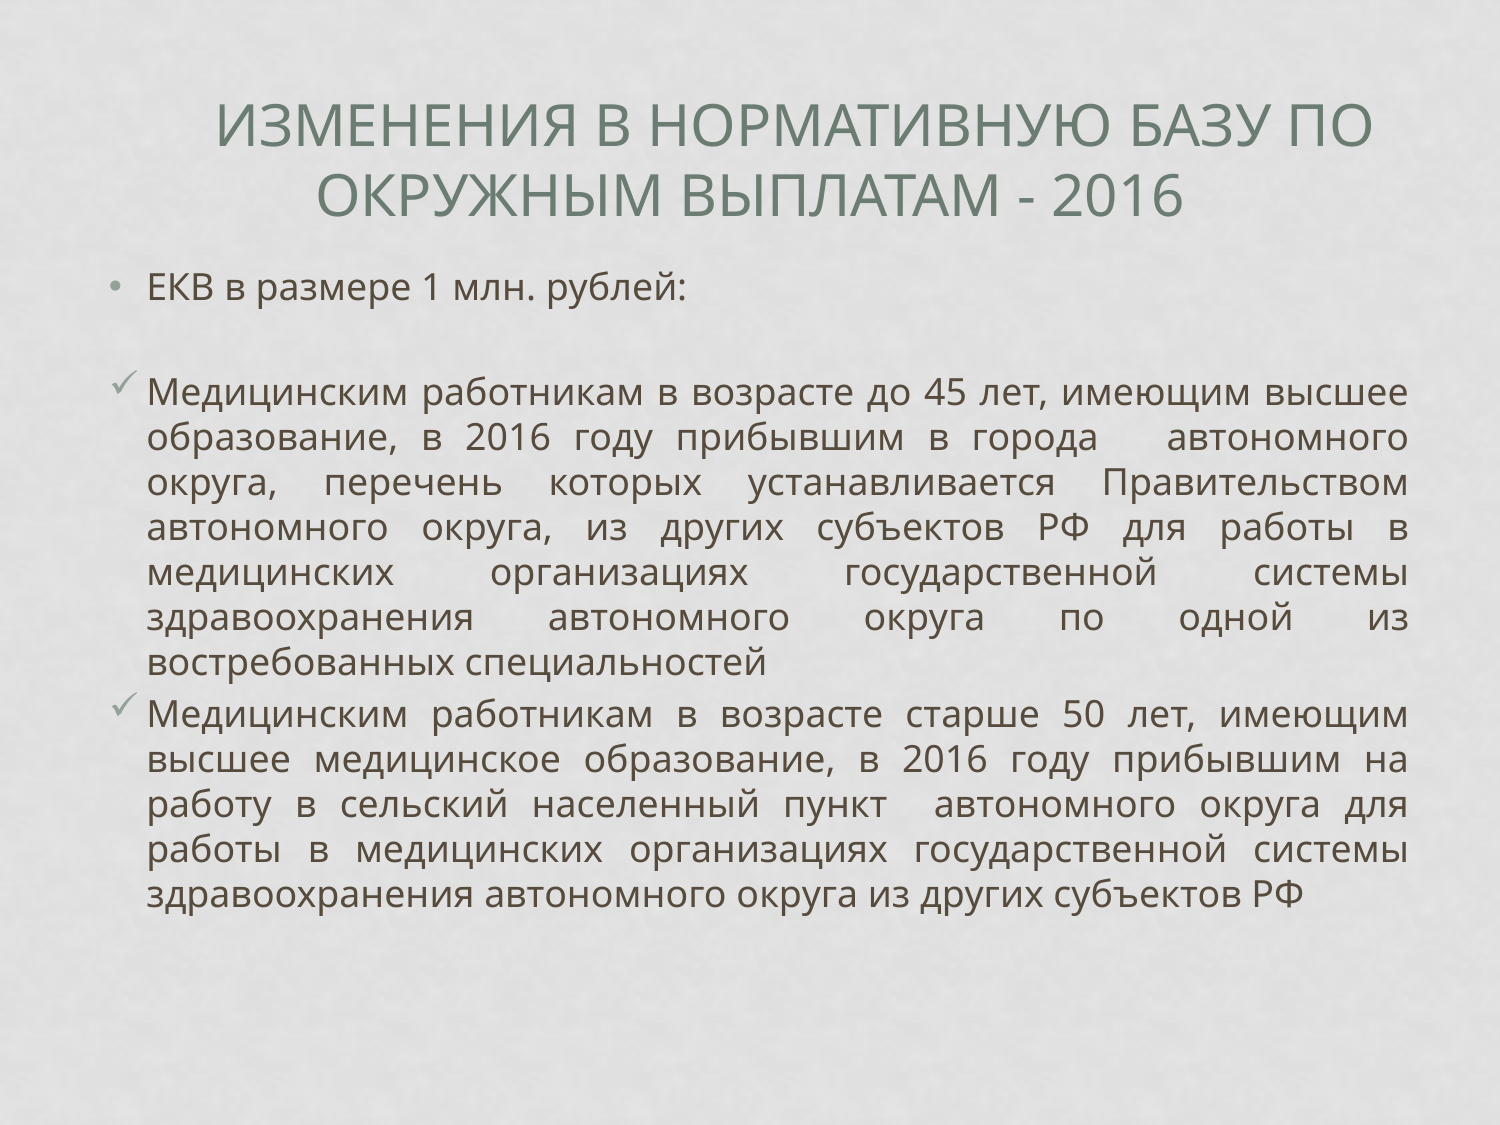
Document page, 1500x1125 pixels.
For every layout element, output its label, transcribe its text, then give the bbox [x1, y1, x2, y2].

list ЕКВ в размере 1 млн. рублей: Медицинским работникам в возрасте до 45 лет, имеющим высшее образование, в 2016 году прибывшим в города автономного округа, перечень которых устанавливается Правительством автономного округа, из других субъектов РФ для работы в медицинских организациях государственной системы здравоохранения автономного округа по одной из востребованных специальностей Медицинским работникам в возрасте старше 50 лет, имеющим высшее медицинское образование, в 2016 году прибывшим на работу в сельский населенный пункт автономного округа для работы в медицинских организациях государственной системы здравоохранения автономного округа из других субъектов РФ [75, 255, 1425, 1047]
title Изменения в нормативную базу по окружным выплатам - 2016 [75, 54, 1425, 255]
